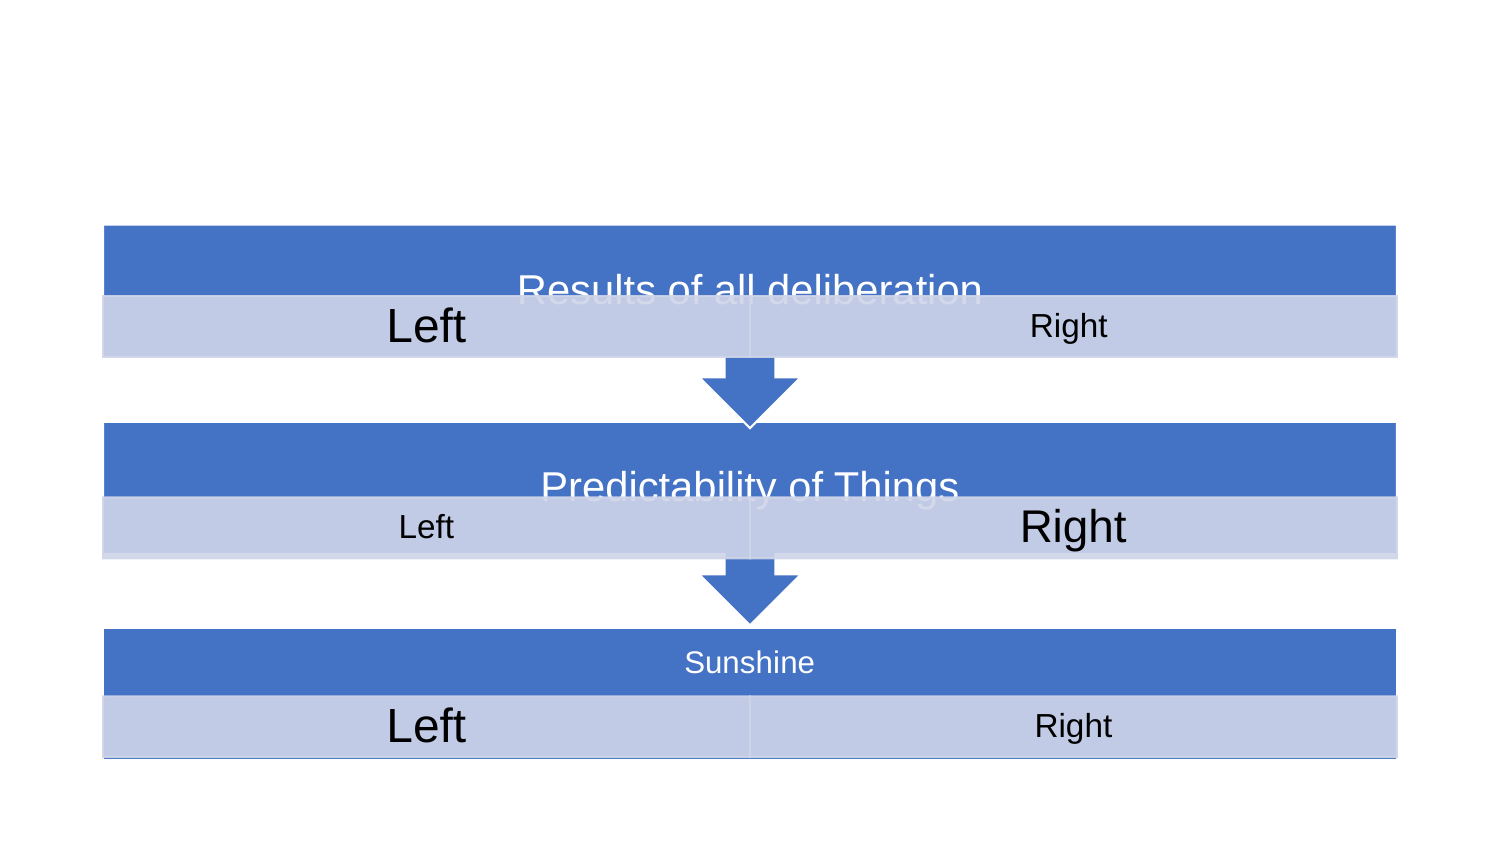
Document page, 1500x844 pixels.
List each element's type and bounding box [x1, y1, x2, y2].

list [103, 224, 1397, 760]
